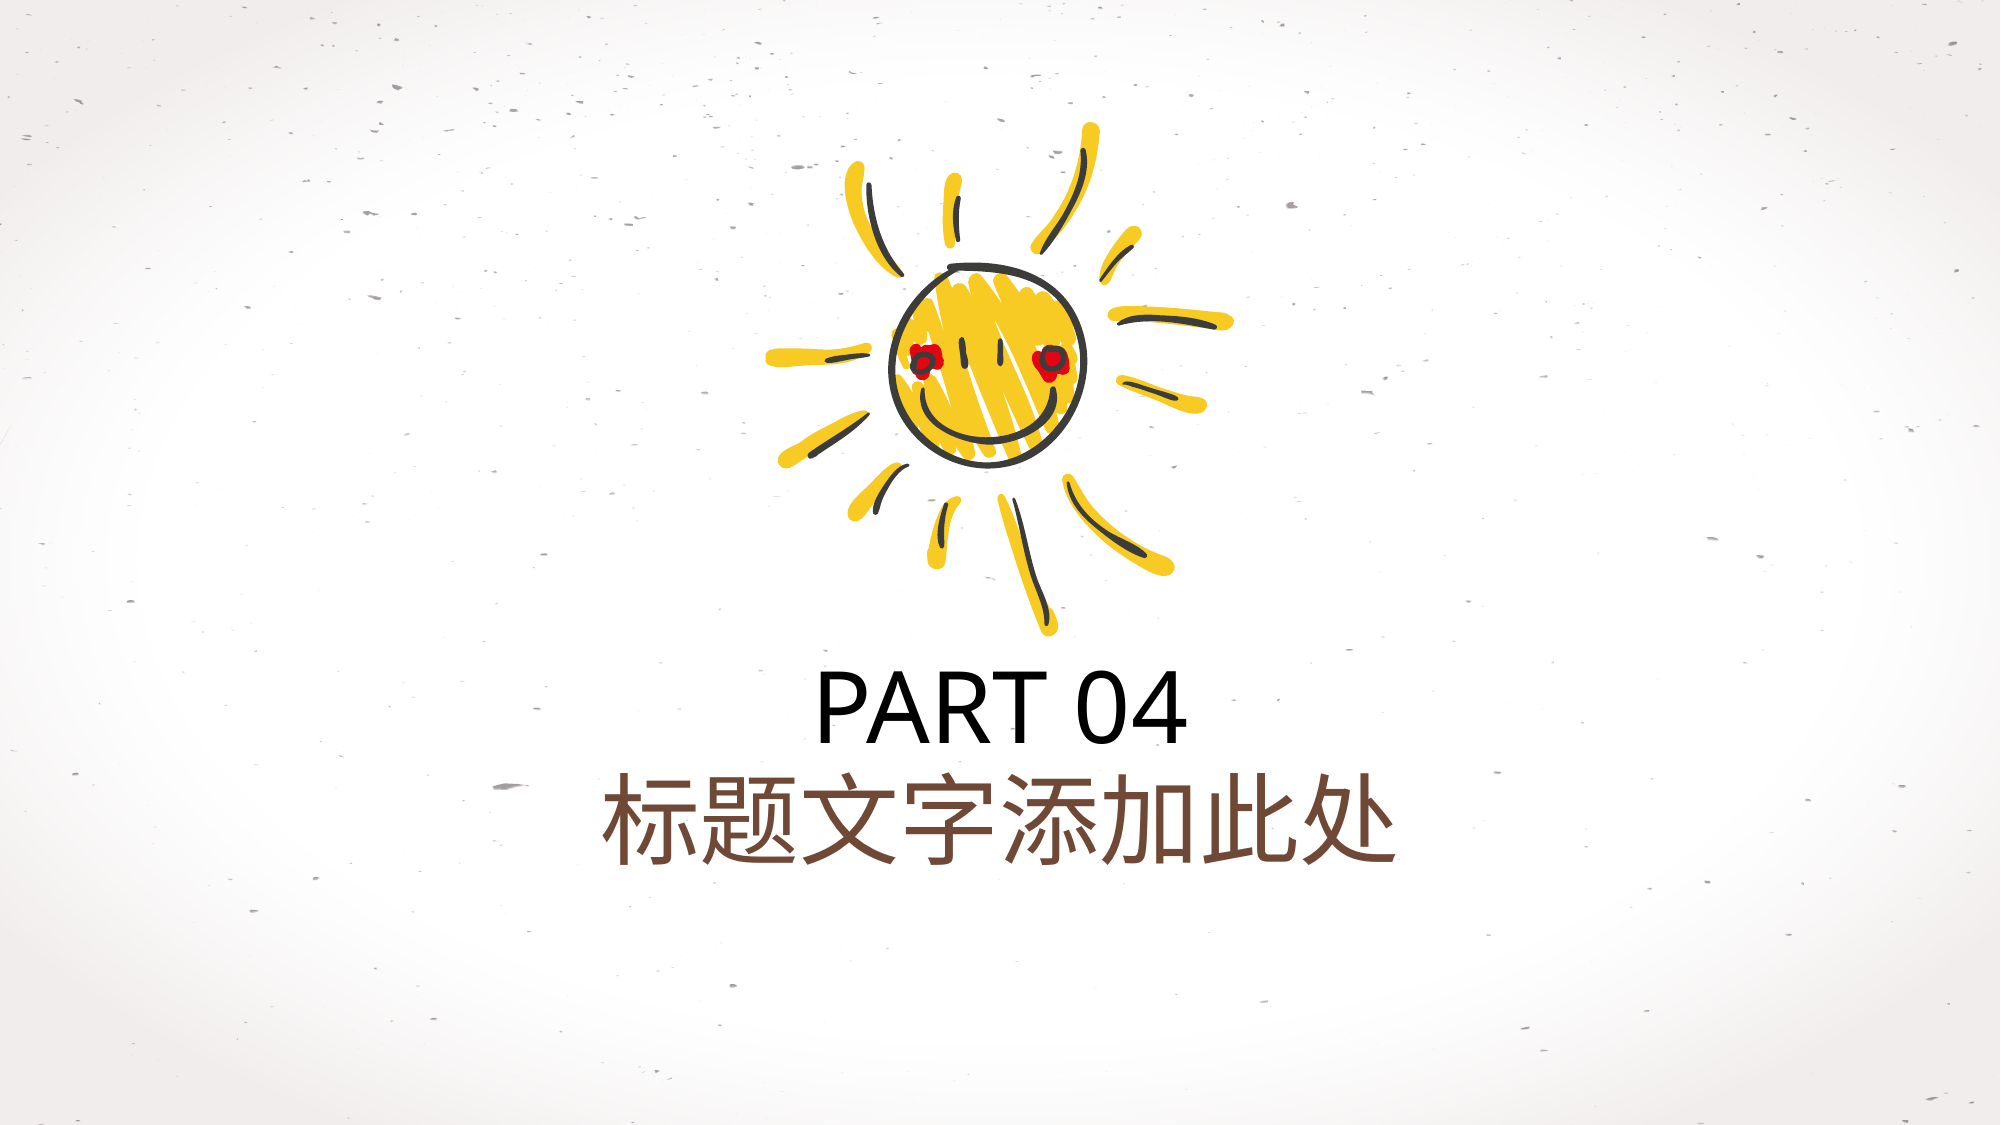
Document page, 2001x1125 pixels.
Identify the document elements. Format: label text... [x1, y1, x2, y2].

picture [765, 122, 1235, 637]
text_box 标题文字添加此处 [585, 750, 1415, 886]
text_box PART 04 [796, 637, 1204, 750]
